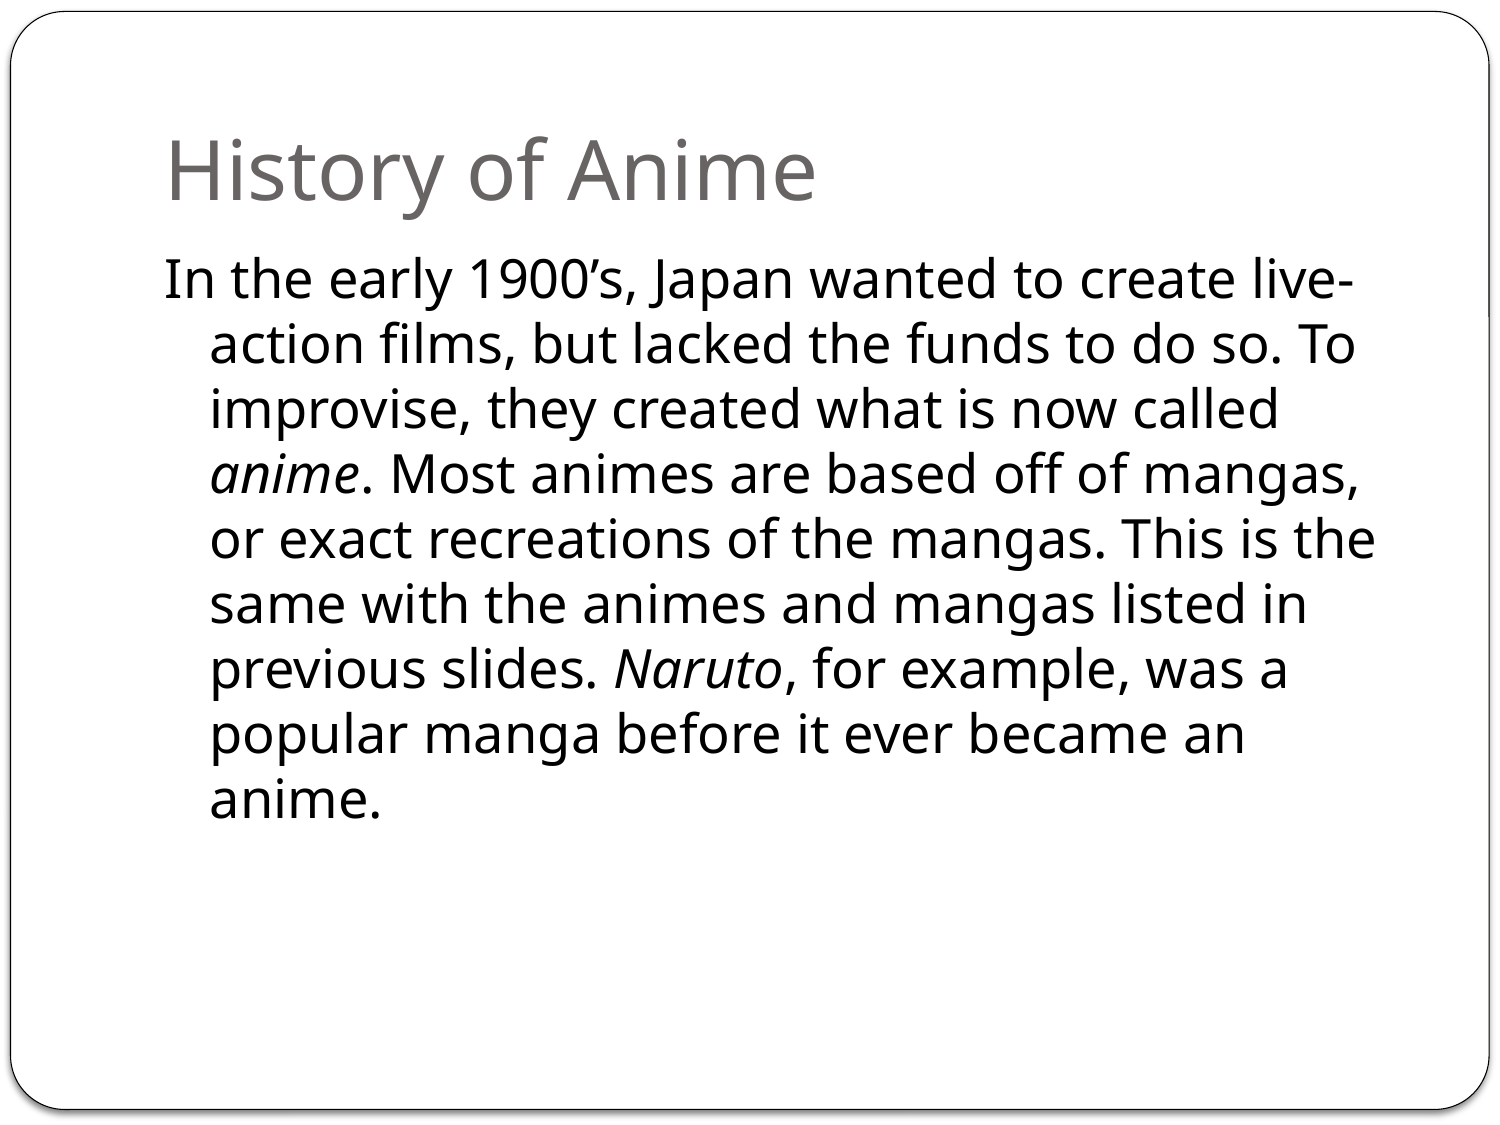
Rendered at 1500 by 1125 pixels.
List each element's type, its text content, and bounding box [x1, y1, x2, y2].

title History of Anime [150, 45, 1425, 233]
list In the early 1900’s, Japan wanted to create live-action films, but lacked the funds to do so. To improvise, they created what is now called anime. Most animes are based off of mangas, or exact recreations of the mangas. This is the same with the animes and mangas listed in previous slides. Naruto, for example, was a popular manga before it ever became an anime. [150, 237, 1425, 988]
